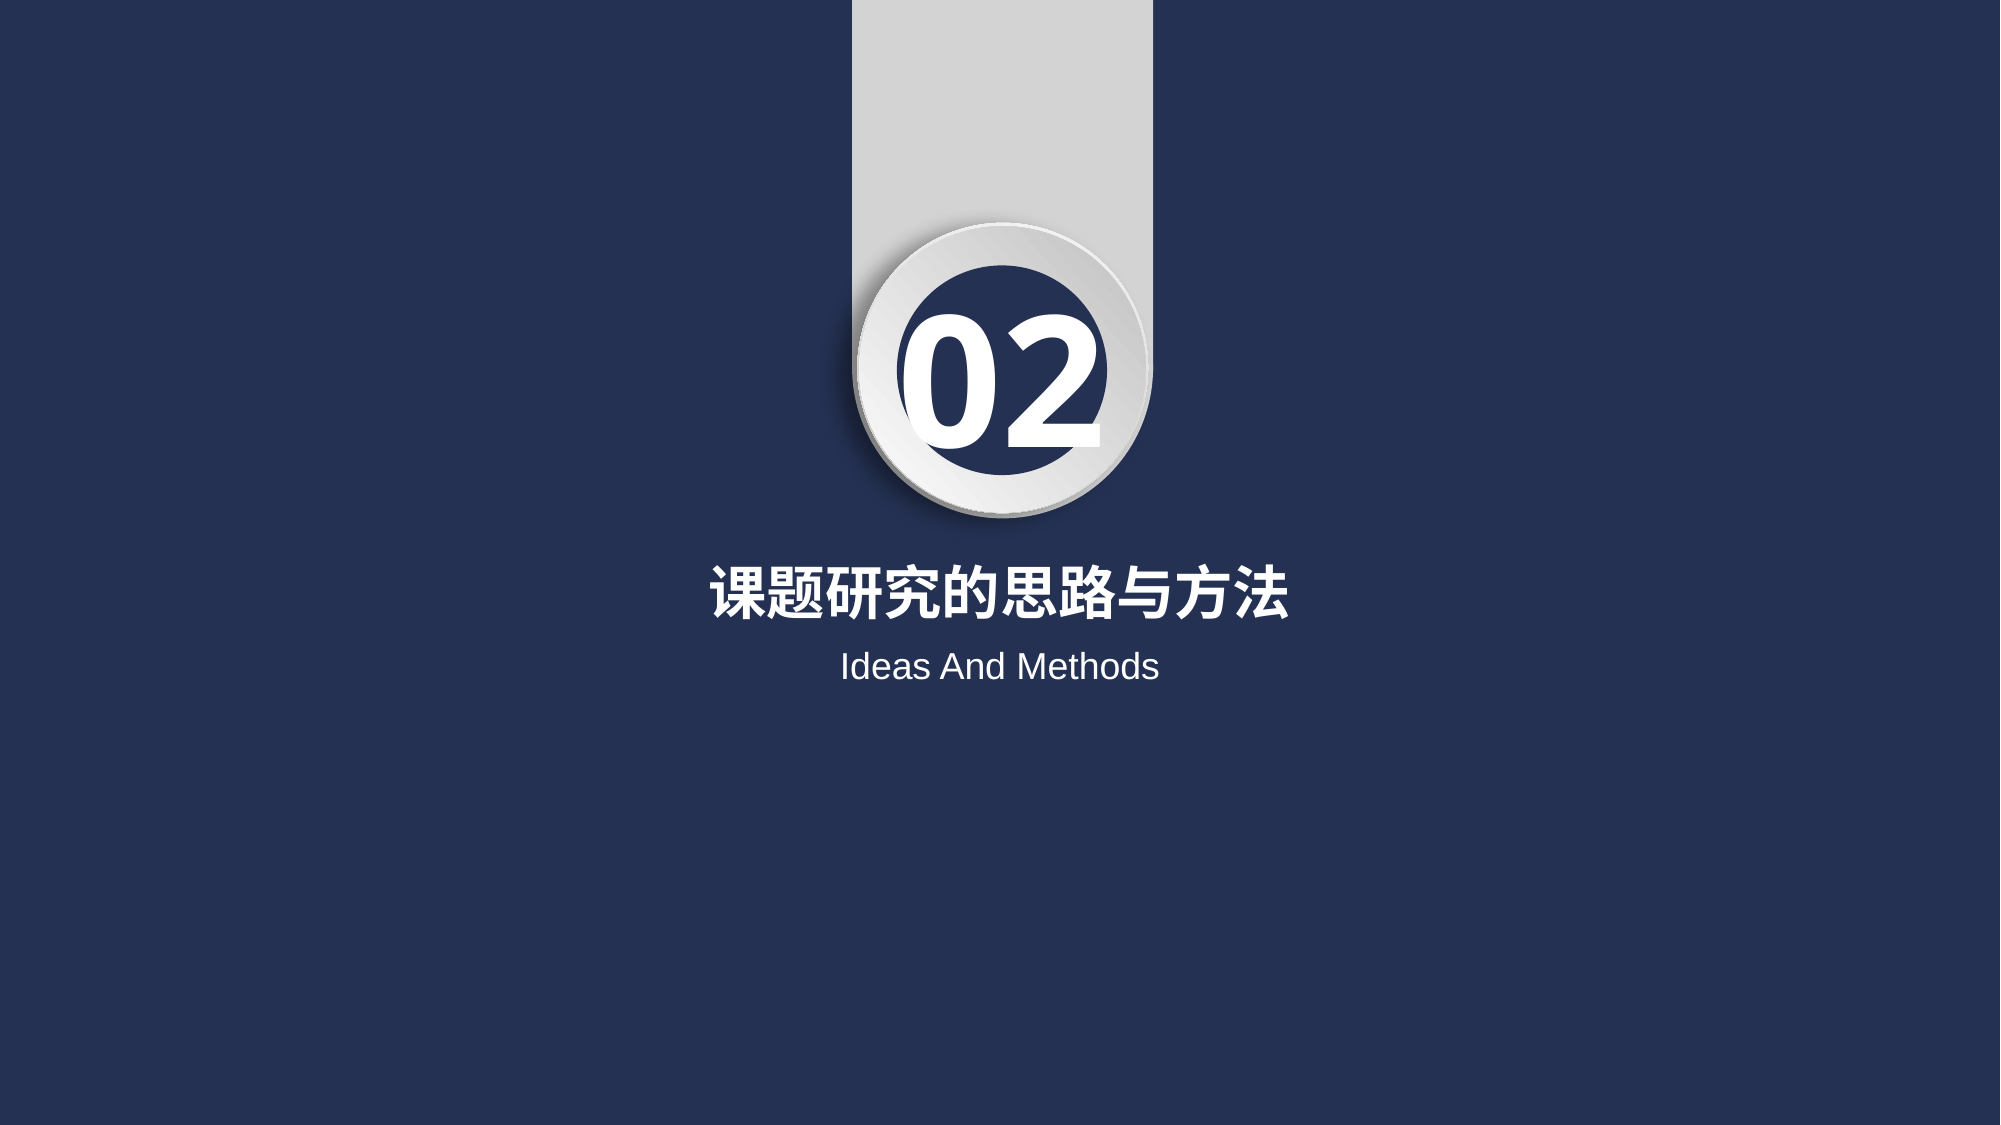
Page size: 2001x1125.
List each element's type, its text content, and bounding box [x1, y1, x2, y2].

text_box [743, 108, 1262, 410]
text_box 课题研究的思路与方法 [593, 548, 1407, 634]
text_box Ideas And Methods [588, 634, 1412, 695]
text_box 02 [776, 410, 1227, 491]
